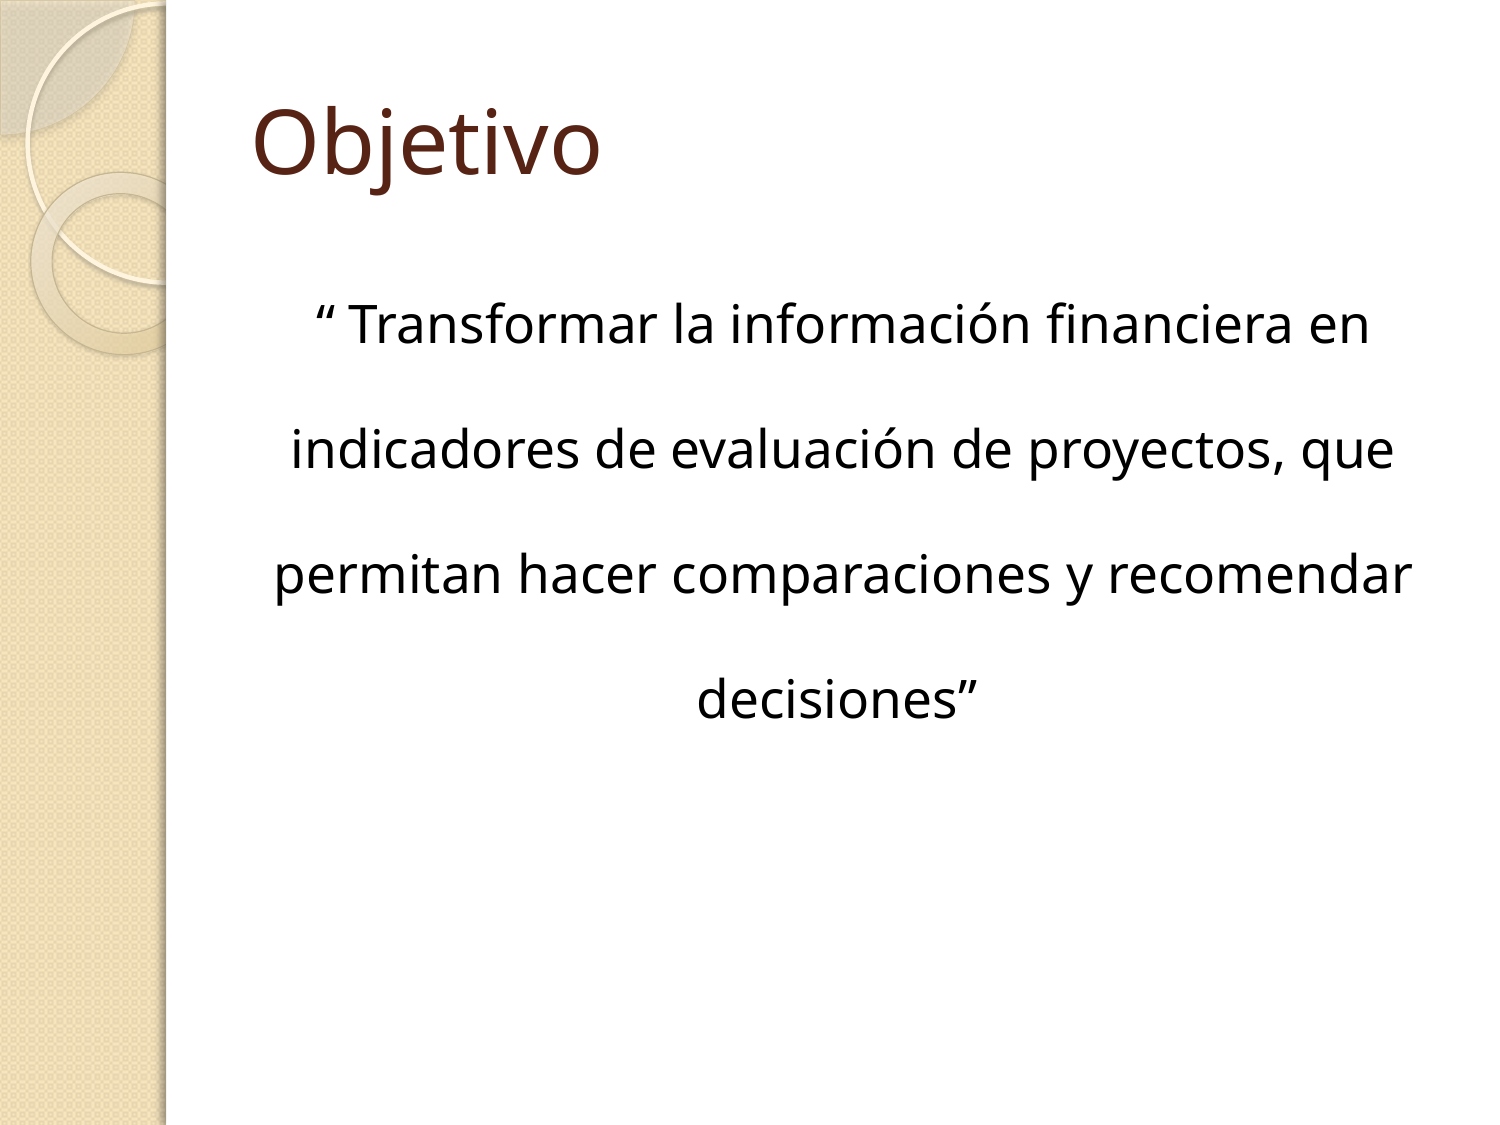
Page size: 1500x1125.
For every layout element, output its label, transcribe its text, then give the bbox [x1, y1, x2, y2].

title Objetivo [235, 45, 1466, 233]
text_box “ Transformar la información financiera en indicadores de evaluación de proyectos, que permitan hacer comparaciones y recomendar decisiones” [246, 221, 1442, 737]
